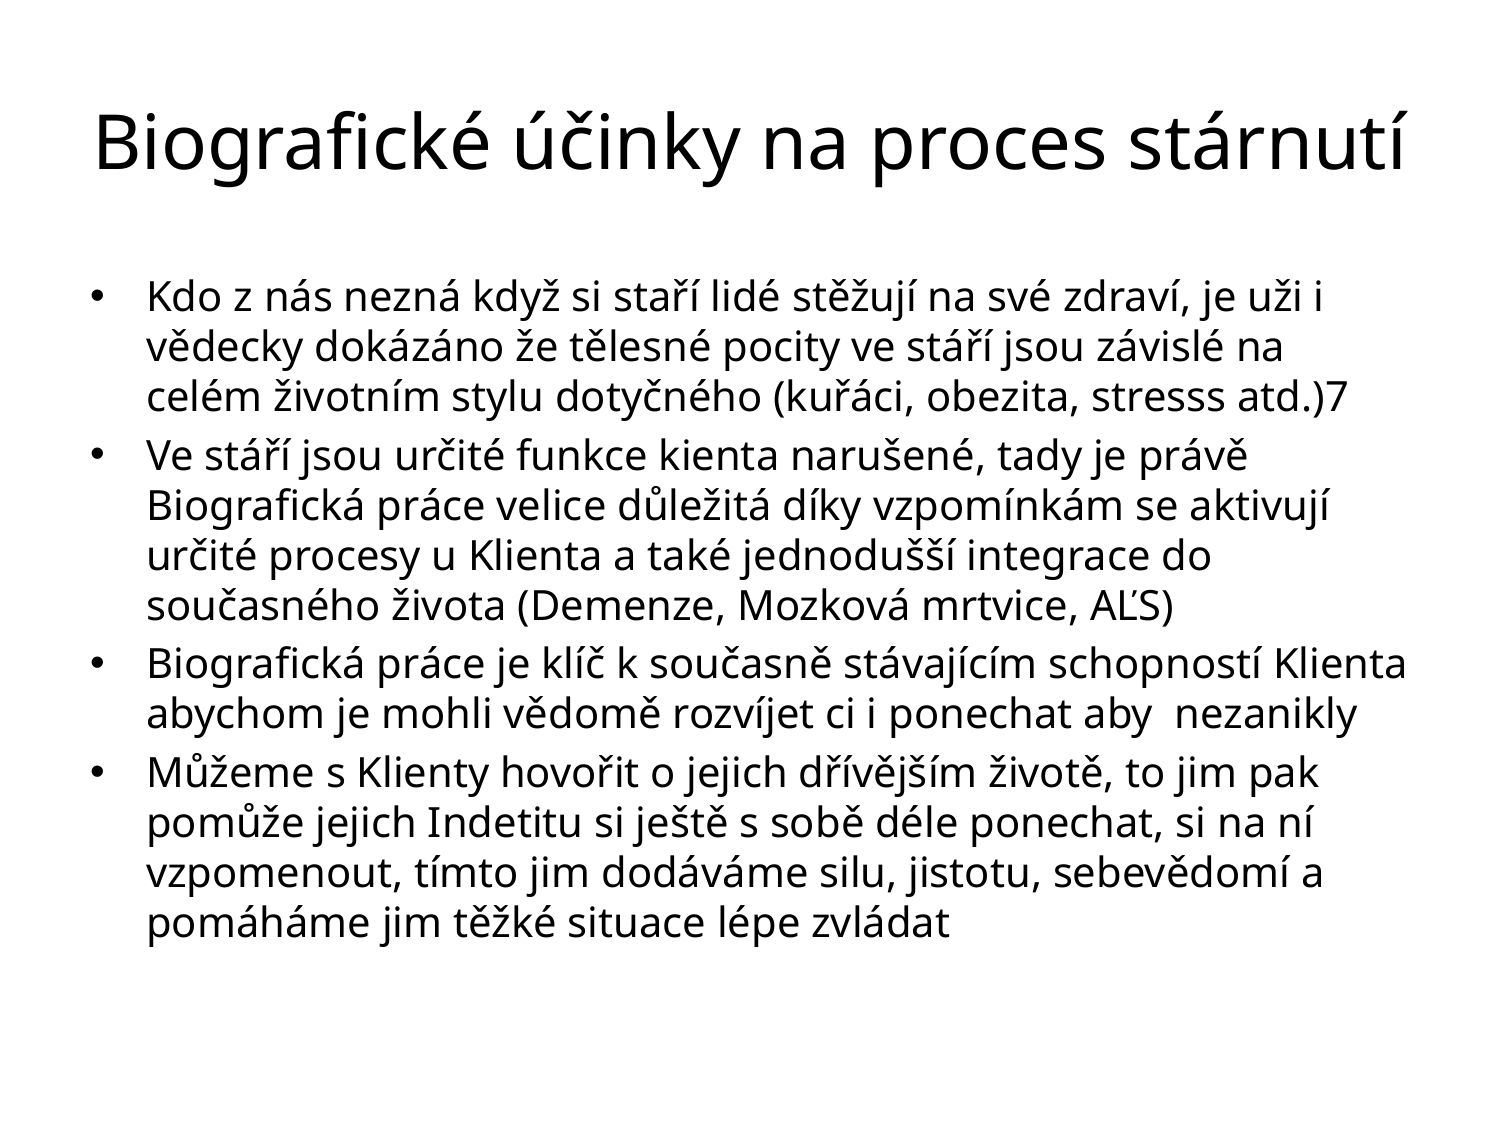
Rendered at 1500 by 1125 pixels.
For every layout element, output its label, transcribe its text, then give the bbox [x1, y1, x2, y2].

title Biografické účinky na proces stárnutí [75, 45, 1425, 233]
list Kdo z nás nezná když si staří lidé stěžují na své zdraví, je uži i vědecky dokázáno že tělesné pocity ve stáří jsou závislé na celém životním stylu dotyčného (kuřáci, obezita, stresss atd.)7 Ve stáří jsou určité funkce kienta narušené, tady je právě Biografická práce velice důležitá díky vzpomínkám se aktivují určité procesy u Klienta a také jednodušší integrace do současného života (Demenze, Mozková mrtvice, AĽS) Biografická práce je klíč k současně stávajícím schopností Klienta abychom je mohli vědomě rozvíjet ci i ponechat aby nezanikly Můžeme s Klienty hovořit o jejich dřívějším životě, to jim pak pomůže jejich Indetitu si ještě s sobě déle ponechat, si na ní vzpomenout, tímto jim dodáváme silu, jistotu, sebevědomí a pomáháme jim těžké situace lépe zvládat [75, 262, 1425, 1005]
